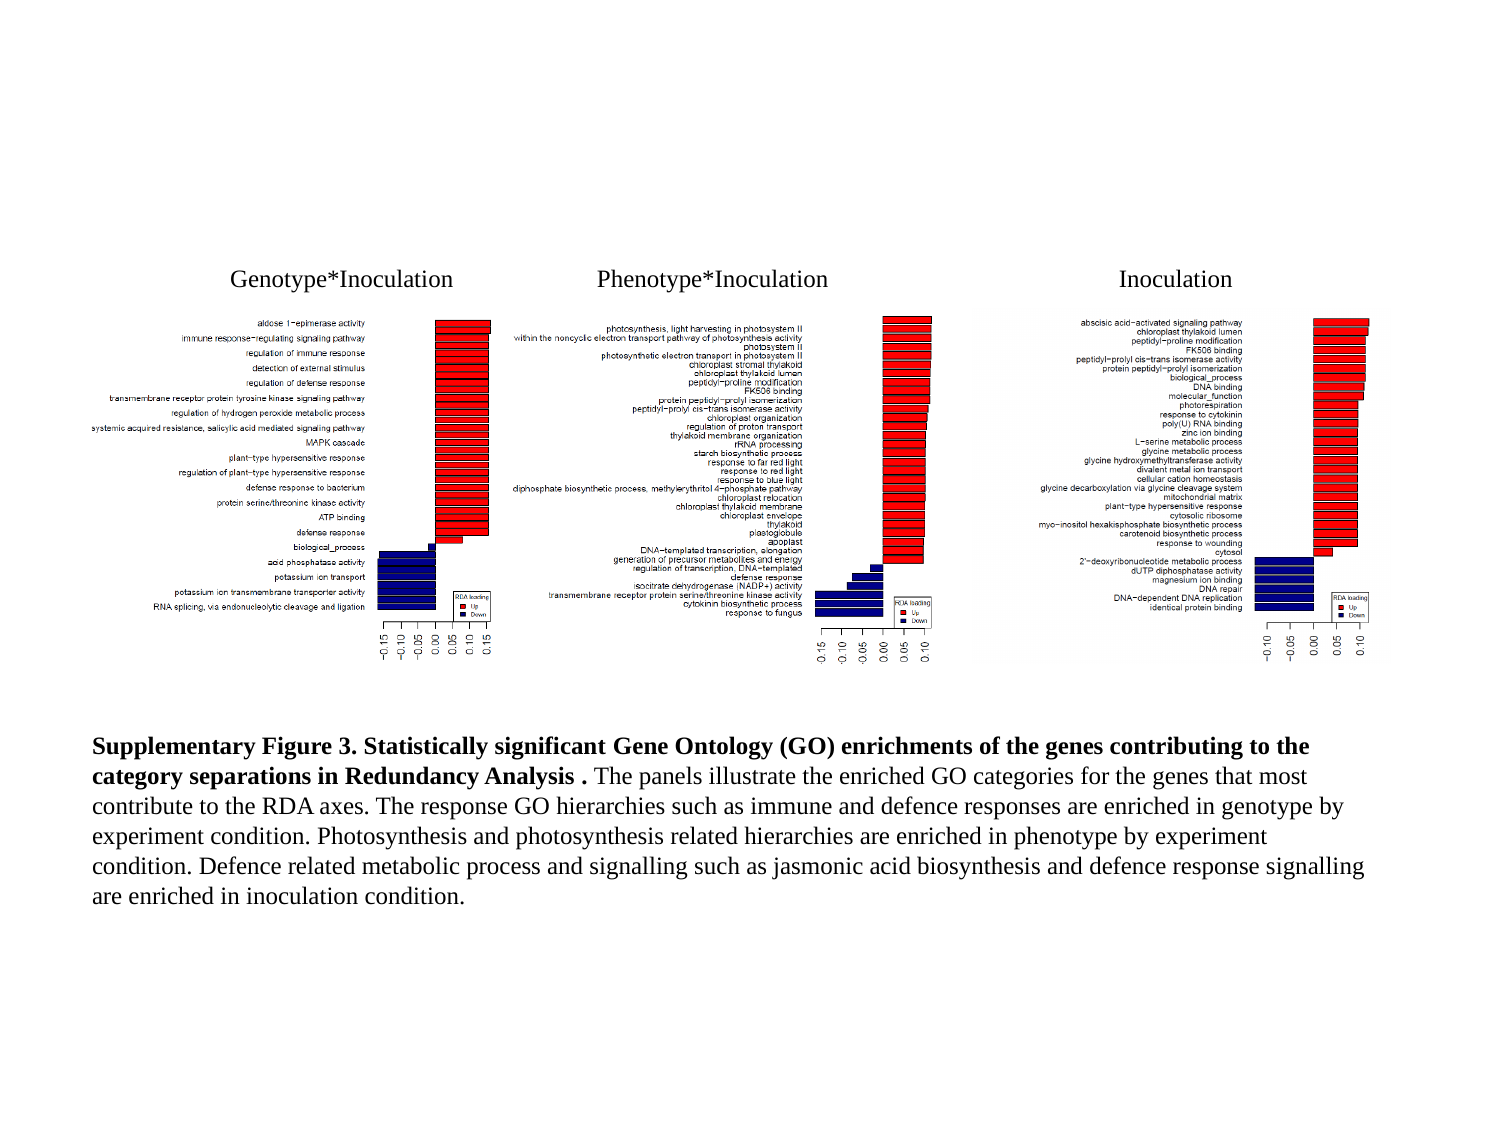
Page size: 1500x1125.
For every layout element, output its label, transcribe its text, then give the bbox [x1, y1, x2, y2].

text_box Inoculation [1104, 254, 1259, 300]
text_box Phenotype*Inoculation [581, 254, 861, 300]
picture [77, 308, 955, 664]
text_box Genotype*Inoculation [215, 254, 475, 300]
picture [972, 308, 1391, 664]
text_box Supplementary Figure 3. Statistically significant Gene Ontology (GO) enrichments of the genes contributing to the category separations in Redundancy Analysis . The panels illustrate the enriched GO categories for the genes that most contribute to the RDA axes. The response GO hierarchies such as immune and defence responses are enriched in genotype by experiment condition. Photosynthesis and photosynthesis related hierarchies are enriched in phenotype by experiment condition. Defence related metabolic process and signalling such as jasmonic acid biosynthesis and defence response signalling are enriched in inoculation condition. [77, 722, 1390, 917]
